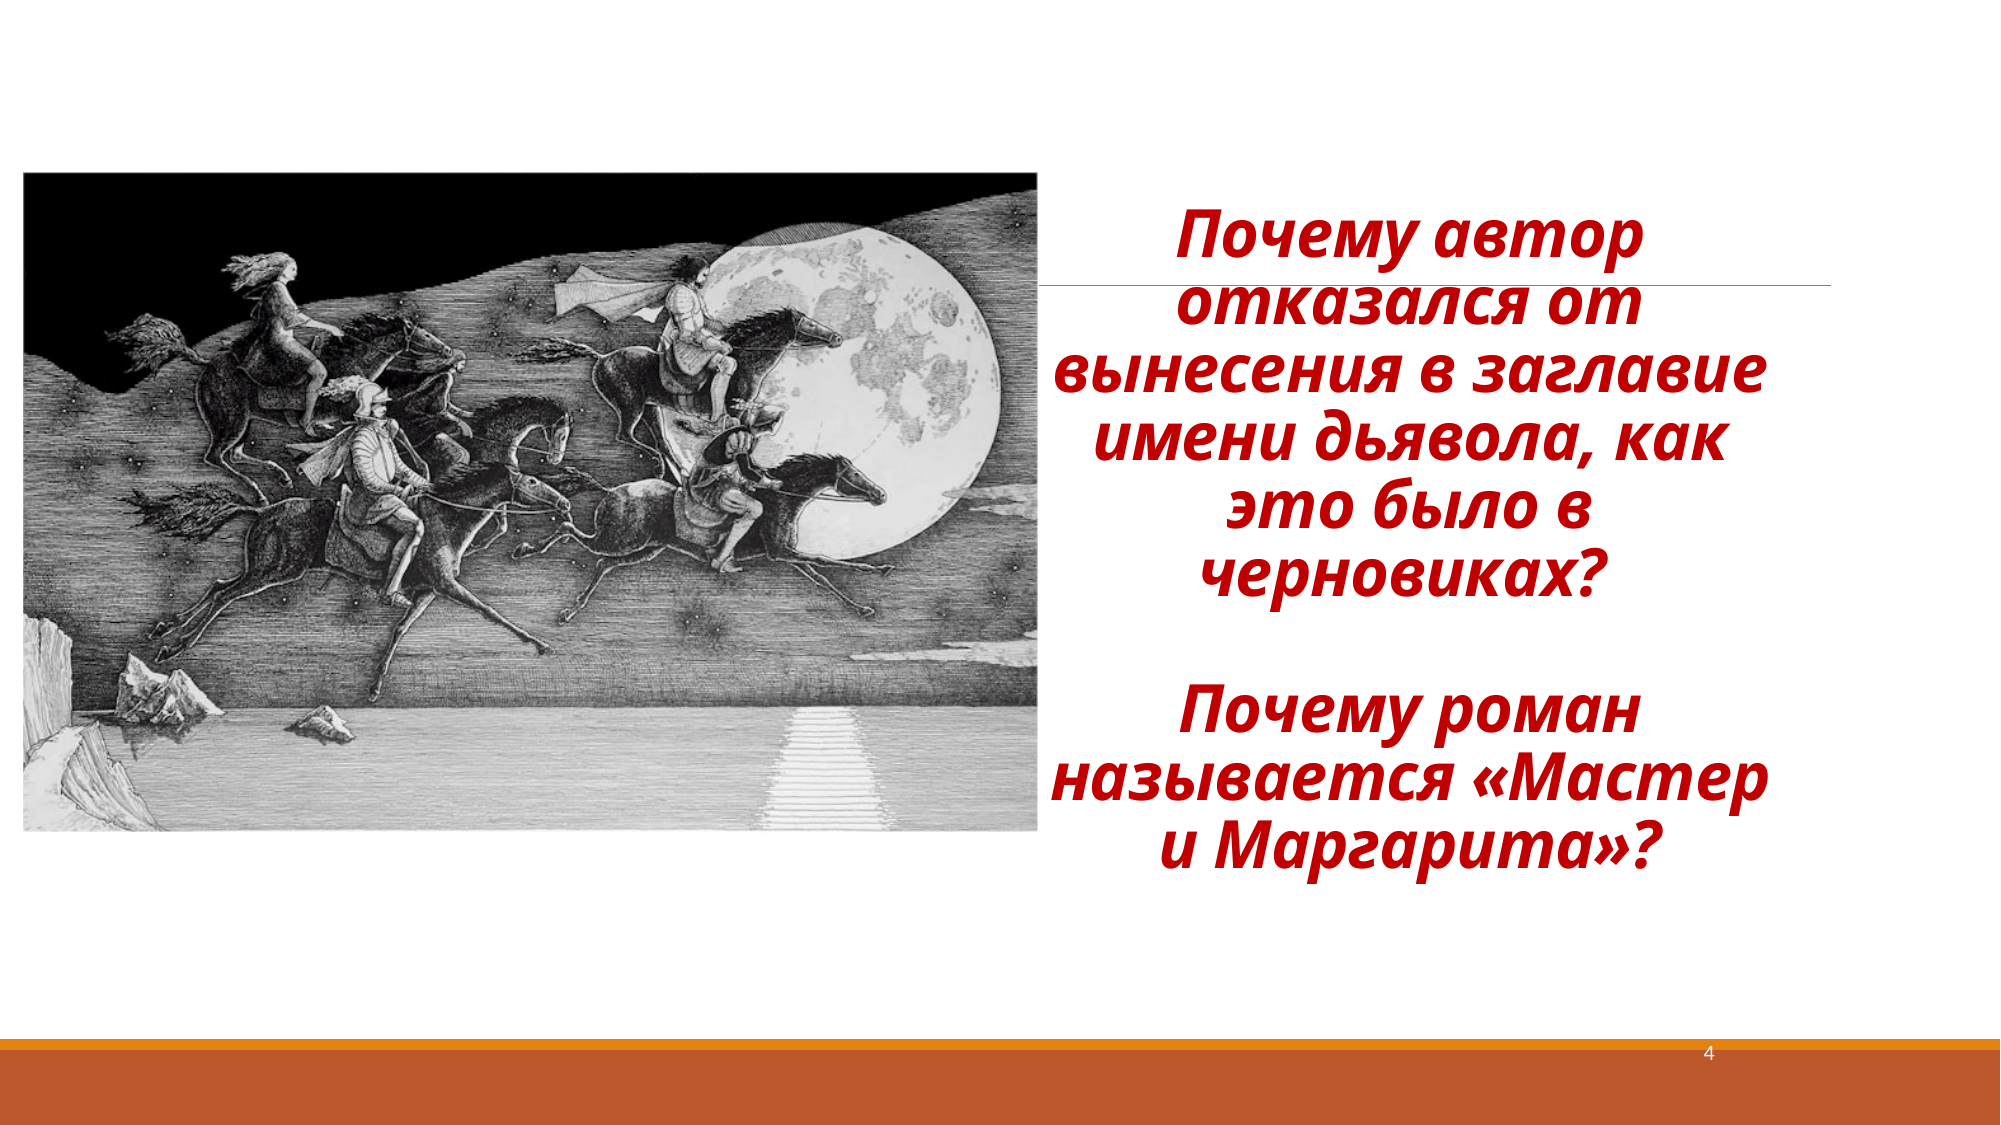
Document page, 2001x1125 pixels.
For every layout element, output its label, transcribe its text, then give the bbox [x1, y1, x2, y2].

slide_number 4 [1629, 1014, 1730, 1089]
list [22, 172, 1039, 833]
title Почему автор отказался от вынесения в заглавие имени дьявола, как это было в черновиках? Почему роман называется «Мастер и Маргарита»? [1013, 35, 1807, 970]
